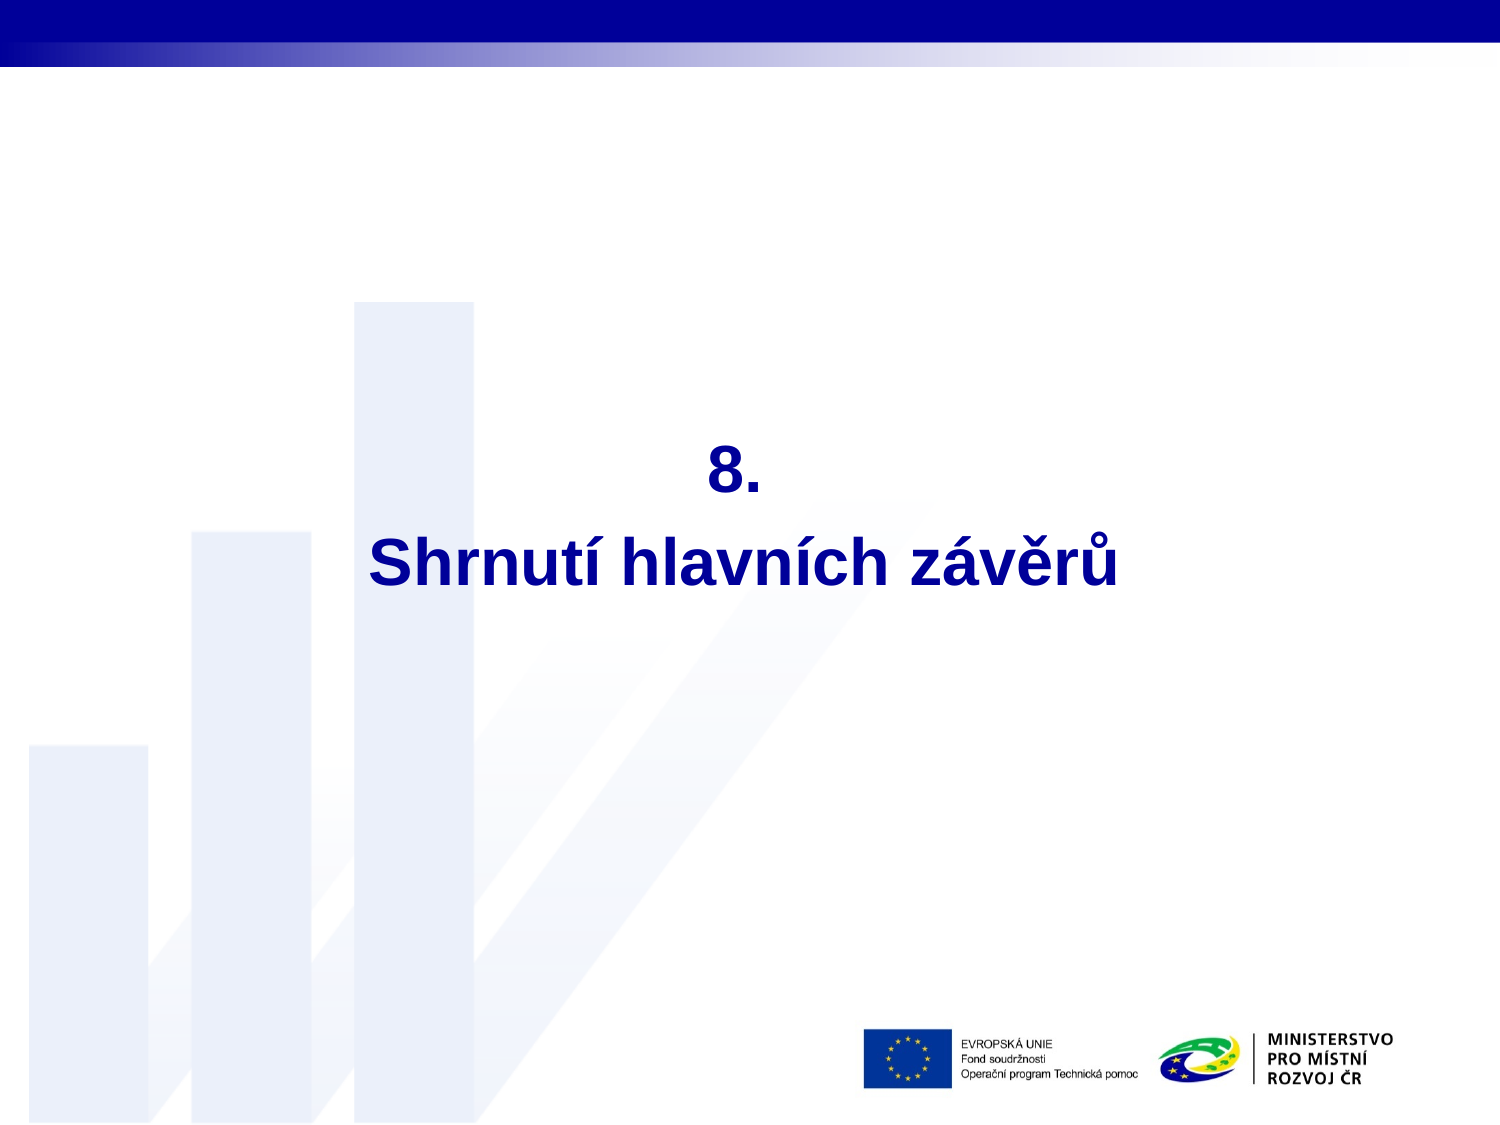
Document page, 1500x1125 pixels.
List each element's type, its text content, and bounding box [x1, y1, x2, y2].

picture [29, 302, 1412, 1125]
list 8. Shrnutí hlavních závěrů [64, 255, 1425, 1012]
